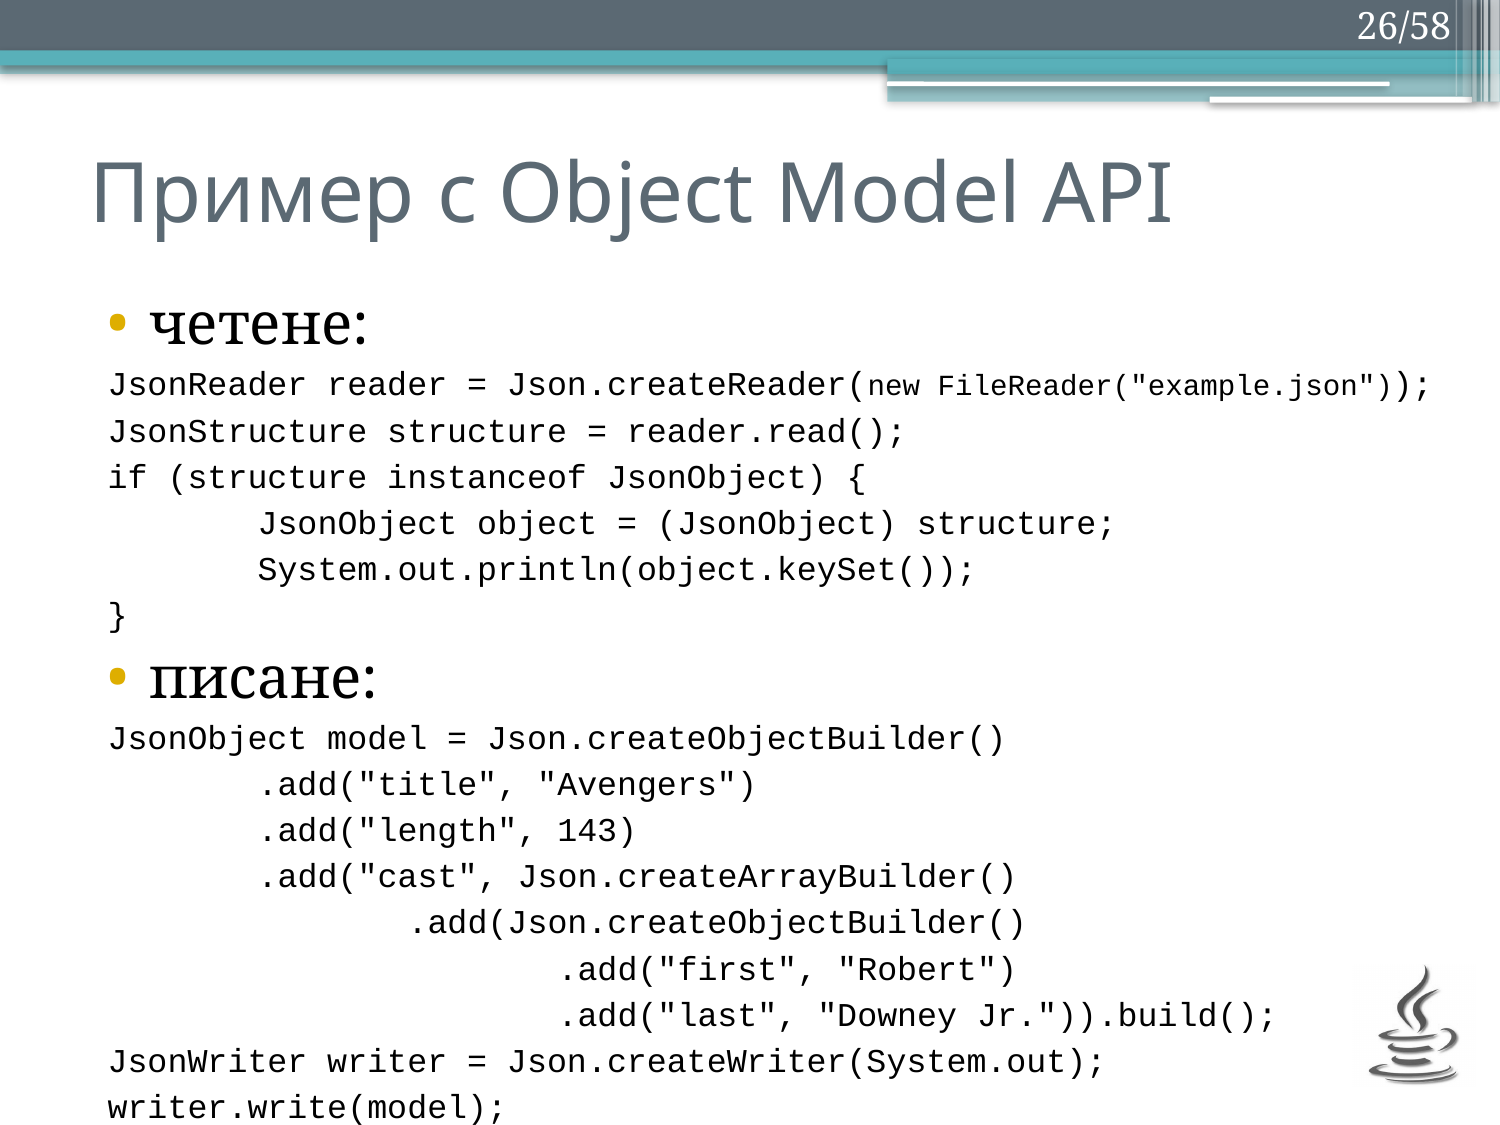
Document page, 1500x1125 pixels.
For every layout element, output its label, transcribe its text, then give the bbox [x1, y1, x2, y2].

picture [1352, 963, 1476, 1088]
list четене: JsonReader reader = Json.createReader(new FileReader("example.json")); JsonStructure structure = reader.read(); if (structure instanceof JsonObject) { JsonObject object = (JsonObject) structure; System.out.println(object.keySet()); } писане: JsonObject model = Json.createObjectBuilder() .add("title", "Avengers") .add("length", 143) .add("cast", Json.createArrayBuilder() .add(Json.createObjectBuilder() .add("first", "Robert") .add("last", "Downey Jr.")).build(); JsonWriter writer = Json.createWriter(System.out); writer.write(model); [75, 278, 1476, 1125]
slide_number 26/58 [1305, 0, 1466, 61]
title Пример с Object Model API [75, 101, 1425, 277]
